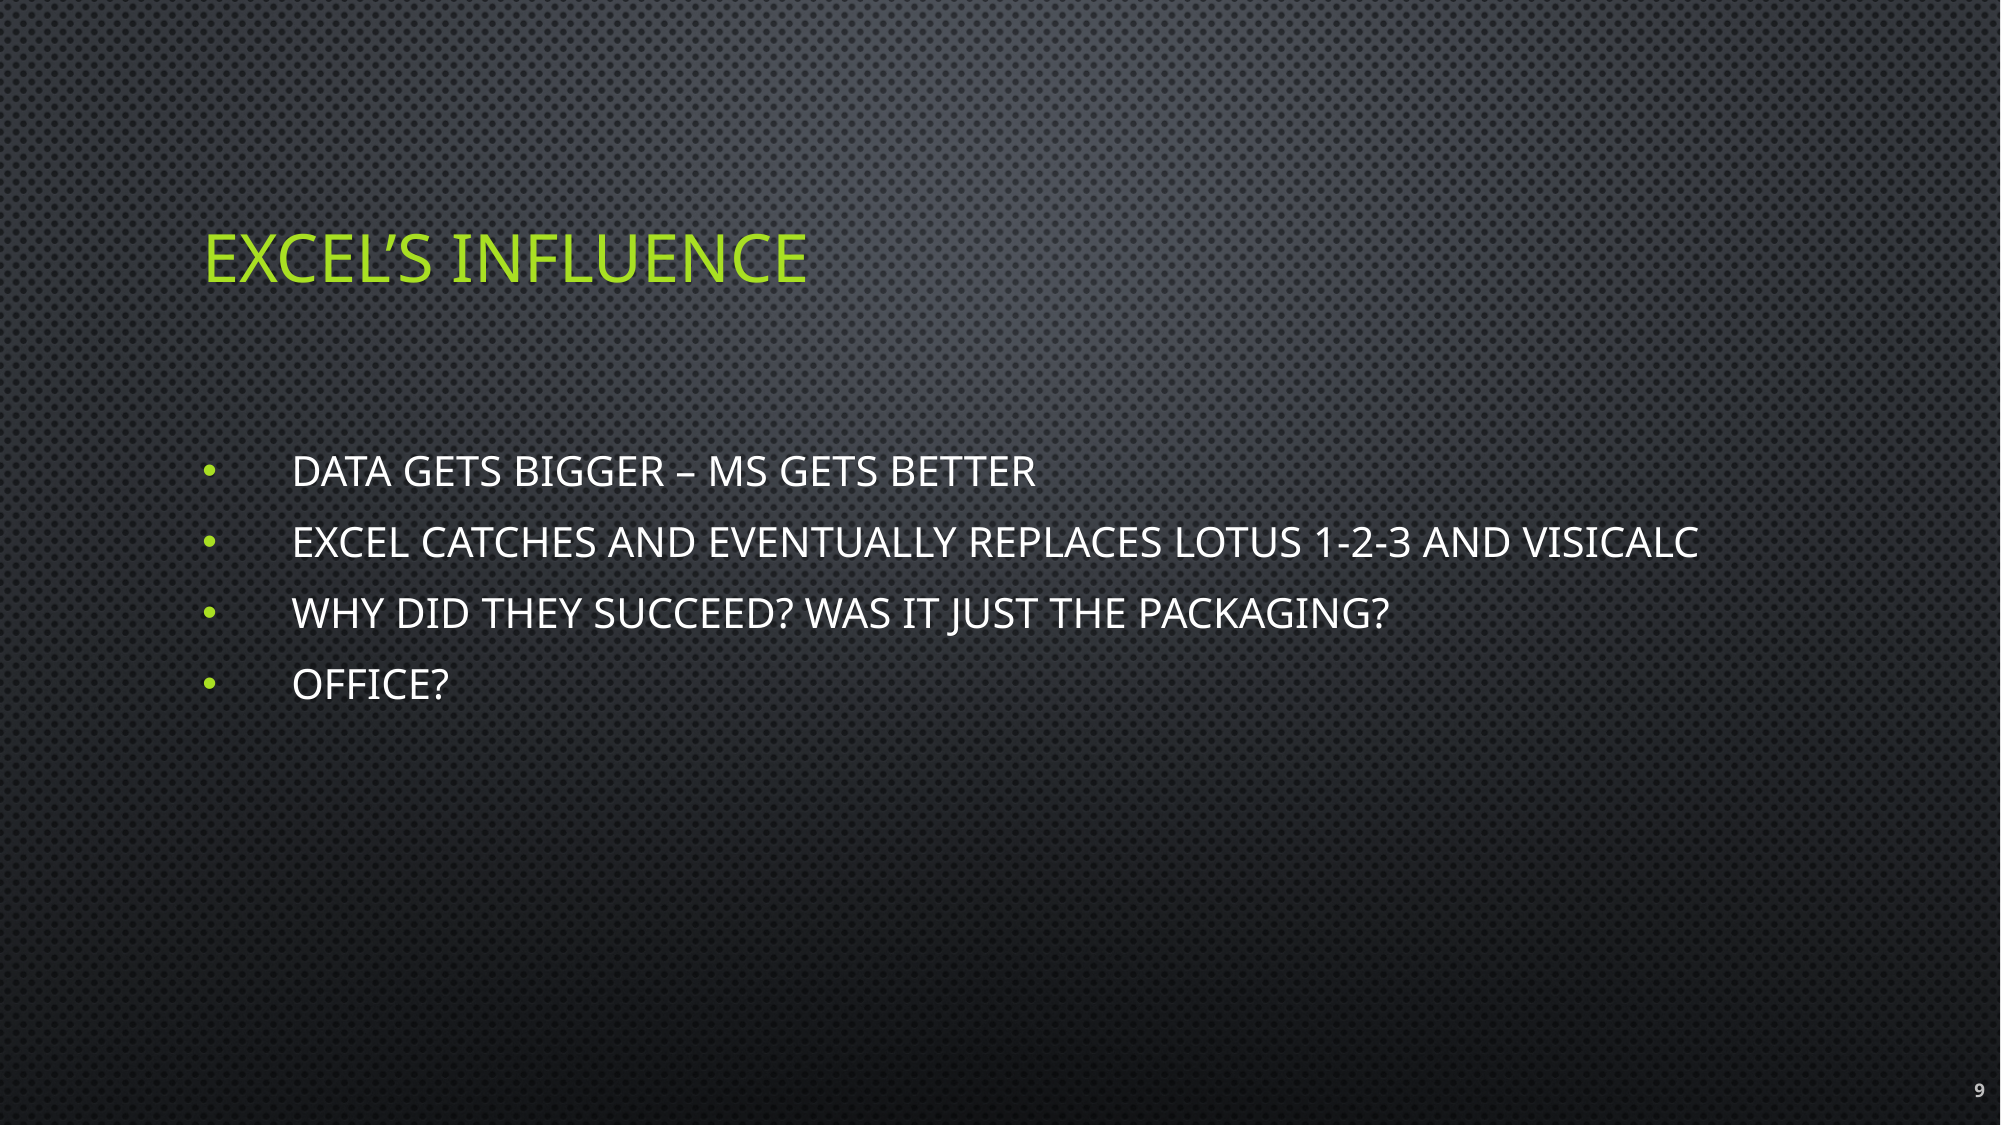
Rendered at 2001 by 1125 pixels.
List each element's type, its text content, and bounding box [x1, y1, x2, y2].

list DATA gets bigger – MS gets better Excel catches and eventually replaces Lotus 1-2-3 and VisiCalc Why did they succeed? Was it just the packaging? Office? [187, 437, 1813, 950]
title Excel’s Influence [187, 99, 1813, 413]
slide_number 9 [1909, 1061, 2000, 1122]
